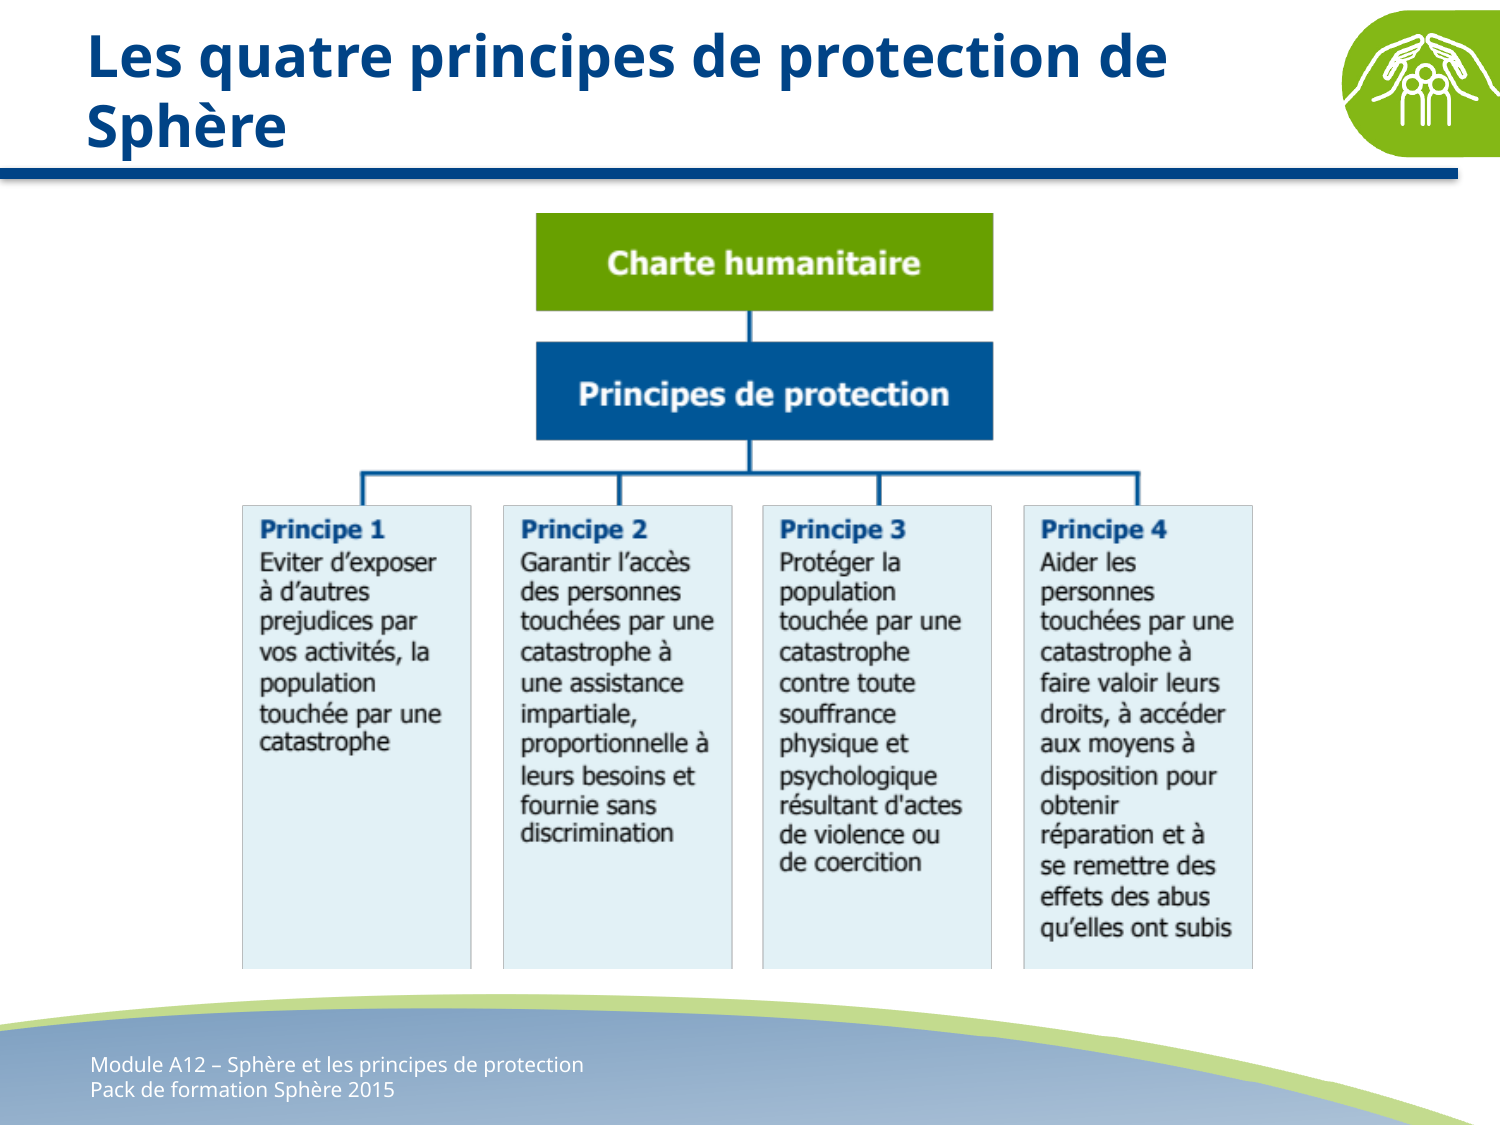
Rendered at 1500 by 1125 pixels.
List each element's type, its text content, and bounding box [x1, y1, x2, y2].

title Les quatre principes de protection de Sphère [75, 0, 1335, 178]
picture [0, 992, 1500, 1125]
picture [1335, 9, 1500, 158]
footer Module A12 – Sphère et les principes de protection Pack de formation Sphère 2015 [75, 1046, 1072, 1107]
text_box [212, 213, 1279, 970]
